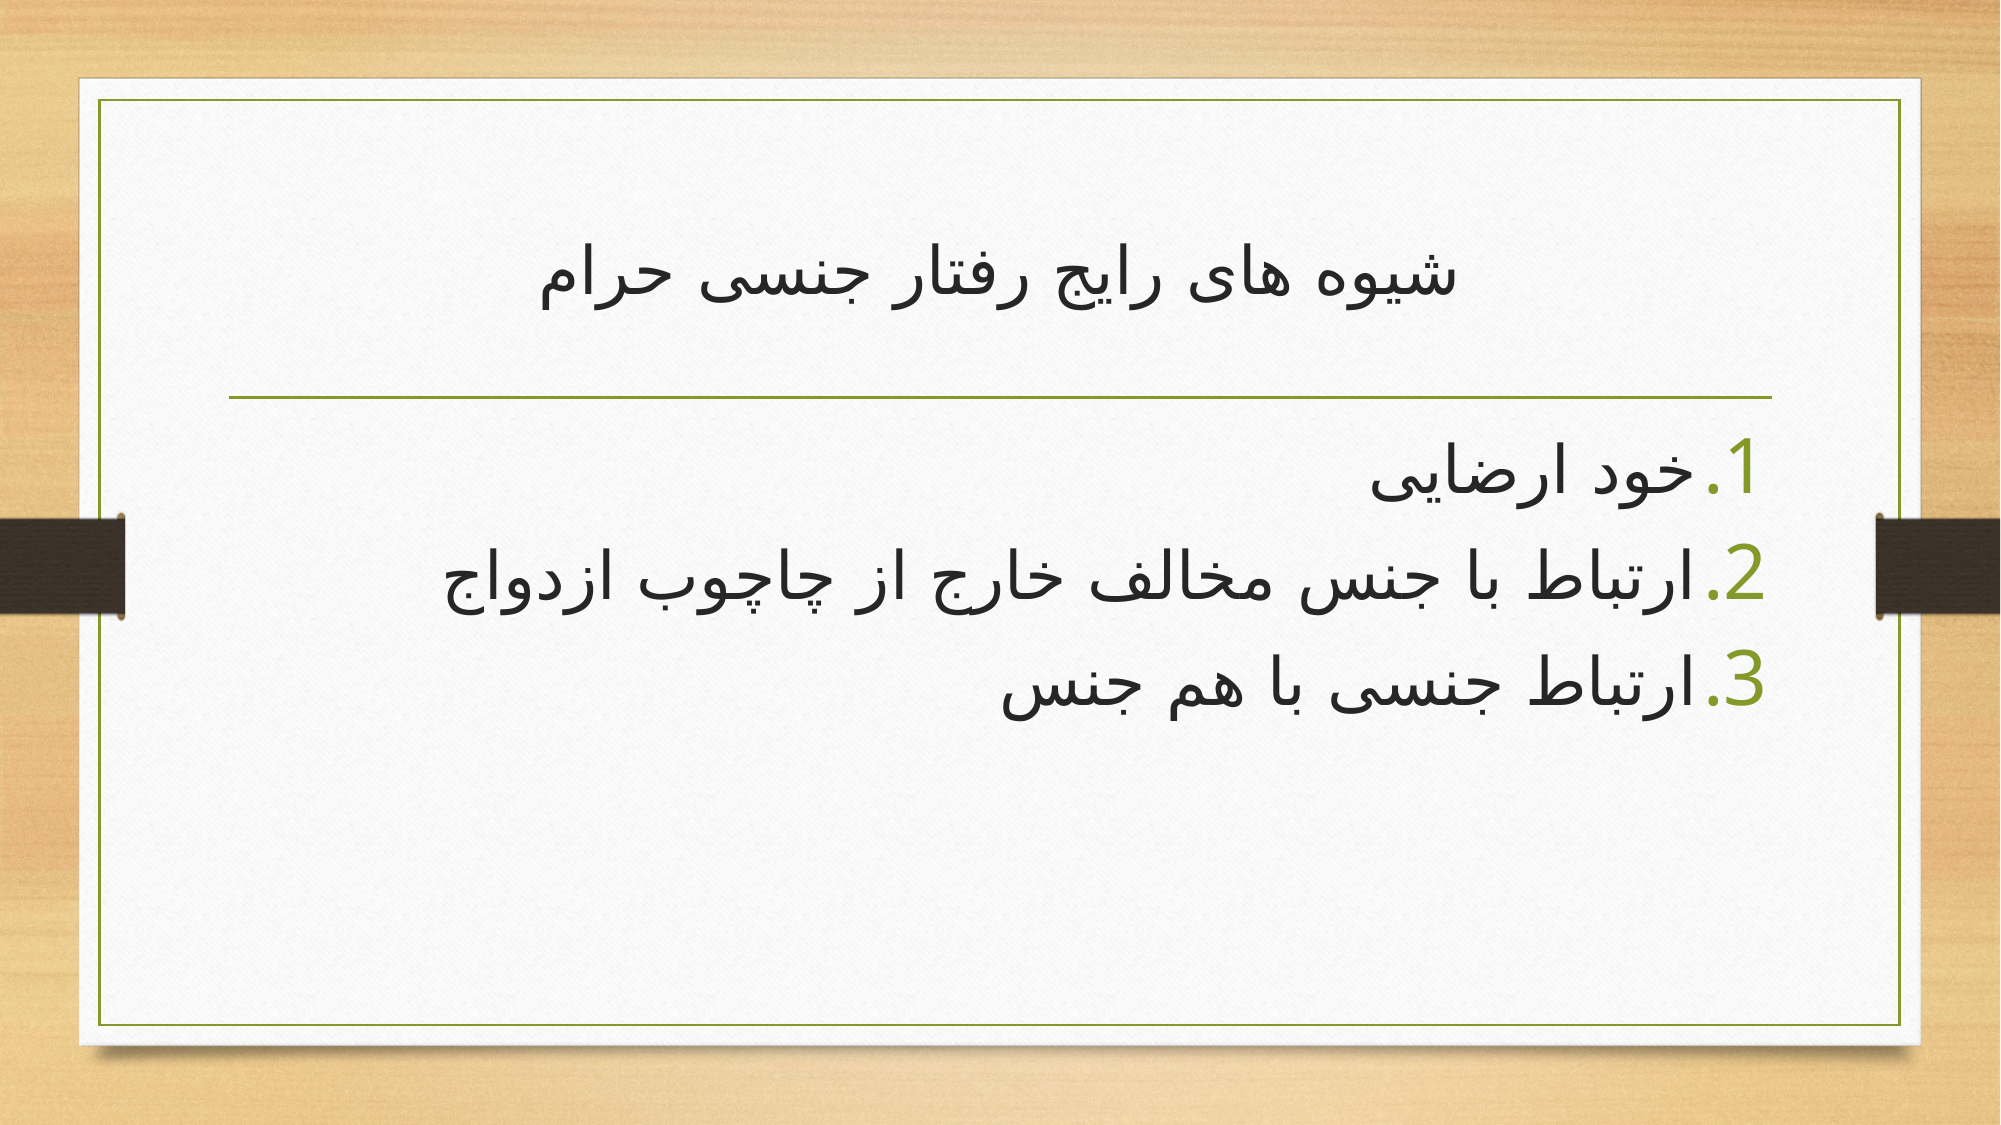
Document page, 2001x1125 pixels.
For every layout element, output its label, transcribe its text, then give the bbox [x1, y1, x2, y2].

picture [0, 0, 2001, 1125]
list خود ارضایی ارتباط با جنس مخالف خارج از چاچوب ازدواج ارتباط جنسی با هم جنس [212, 419, 1788, 964]
title شیوه های رایج رفتار جنسی حرام [212, 161, 1788, 375]
